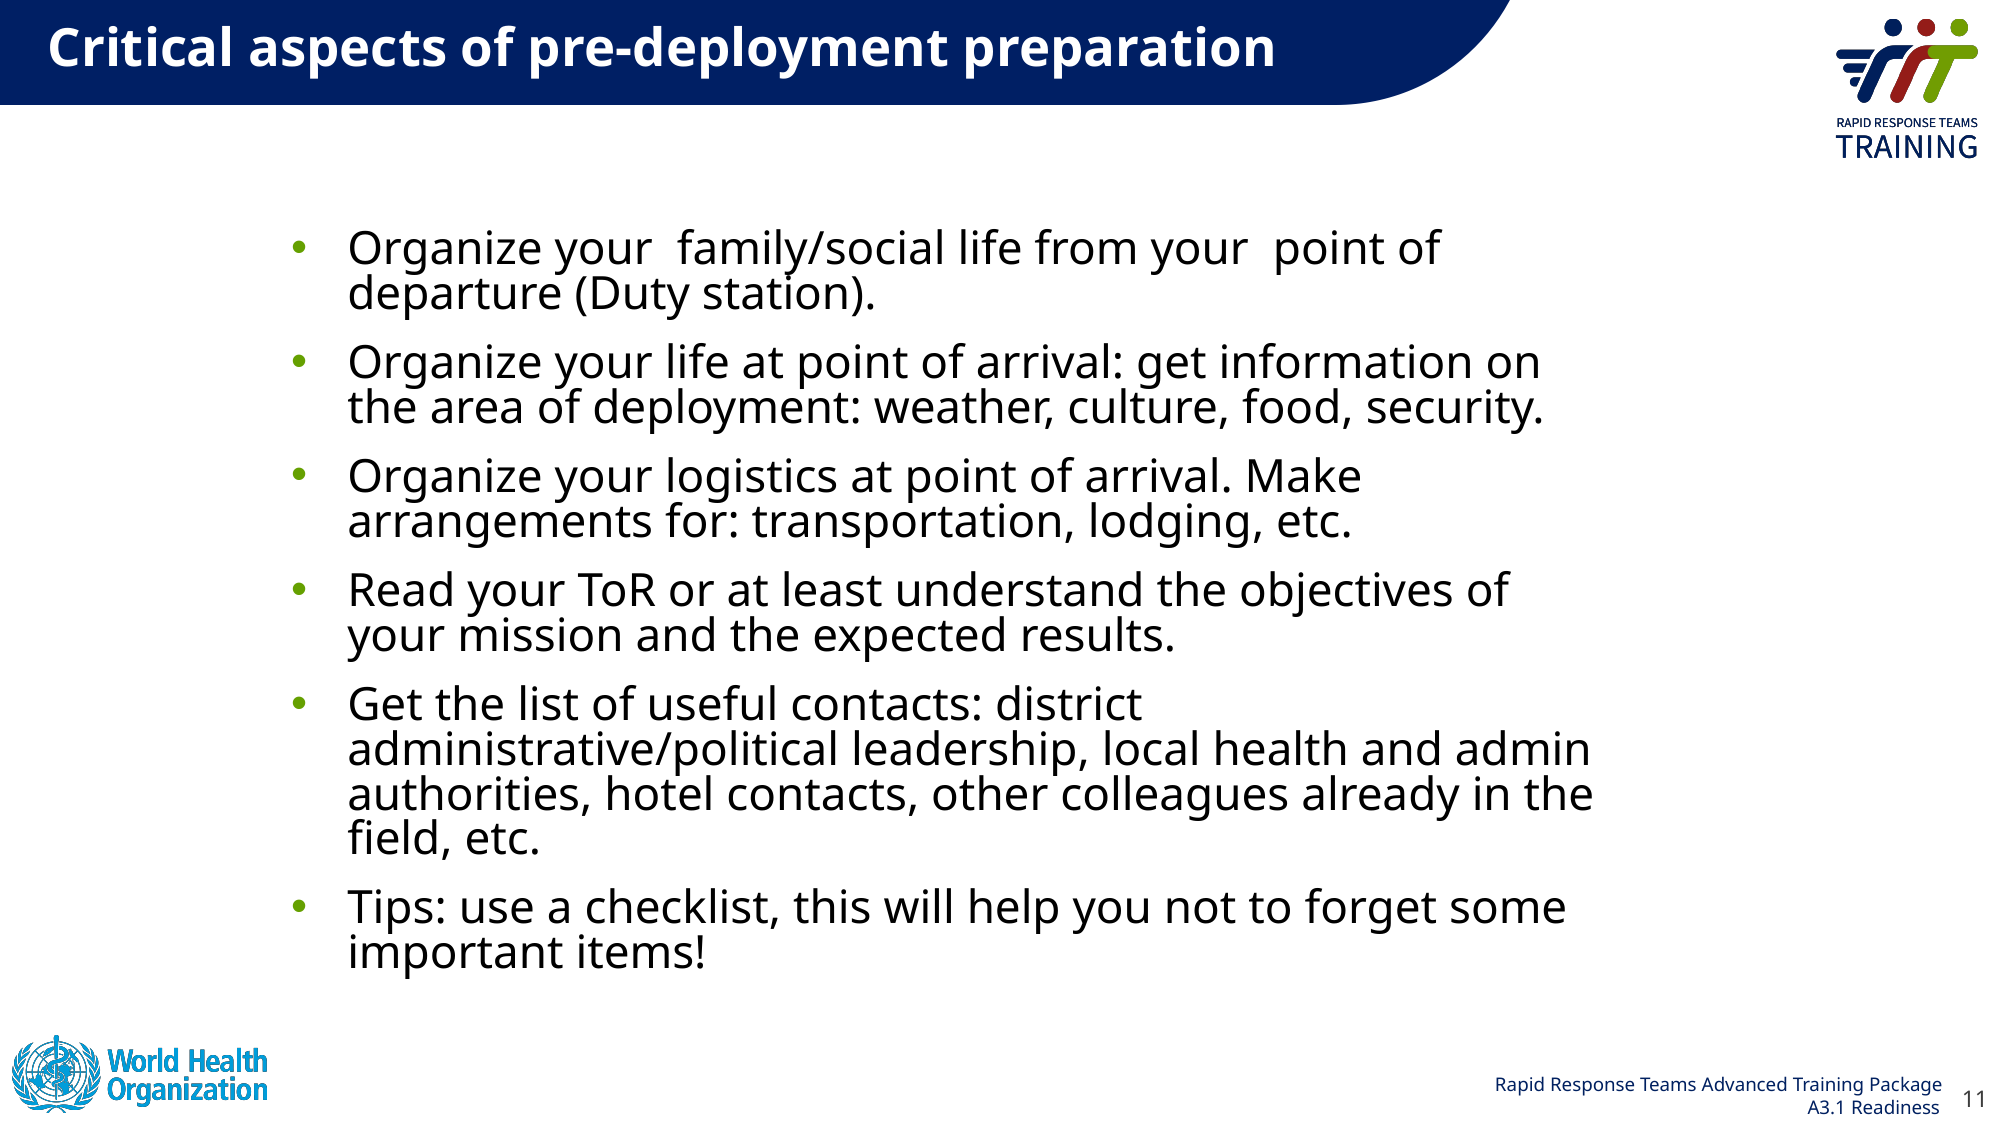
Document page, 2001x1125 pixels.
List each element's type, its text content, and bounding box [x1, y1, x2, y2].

picture [12, 1035, 54, 1068]
slide_number 11 [1882, 1037, 1930, 1092]
picture [12, 1083, 48, 1113]
picture [59, 1035, 267, 1113]
picture [50, 1108, 62, 1113]
picture [1835, 19, 1978, 167]
picture [30, 1083, 37, 1091]
picture [22, 1062, 26, 1077]
picture [40, 1062, 47, 1070]
picture [36, 1088, 78, 1105]
picture [0, 0, 1533, 105]
title Critical aspects of pre-deployment preparation [39, 0, 1557, 104]
picture [71, 1053, 90, 1091]
list Organize your family/social life from your point of departure (Duty station). Organize your life at point of arrival: get information on the area of deployment: weather, culture, food, security. Organize your logistics at point of arrival. Make arrangements for: transportation, lodging, etc. Read your ToR or at least understand the objectives of your mission and the expected results. Get the list of useful contacts: district administrative/political leadership, local health and admin authorities, hotel contacts, other colleagues already in the field, etc. Tips: use a checklist, this will help you not to forget some important items! [276, 221, 1625, 986]
picture [34, 1054, 43, 1078]
picture [24, 1054, 36, 1087]
picture [46, 1056, 54, 1062]
